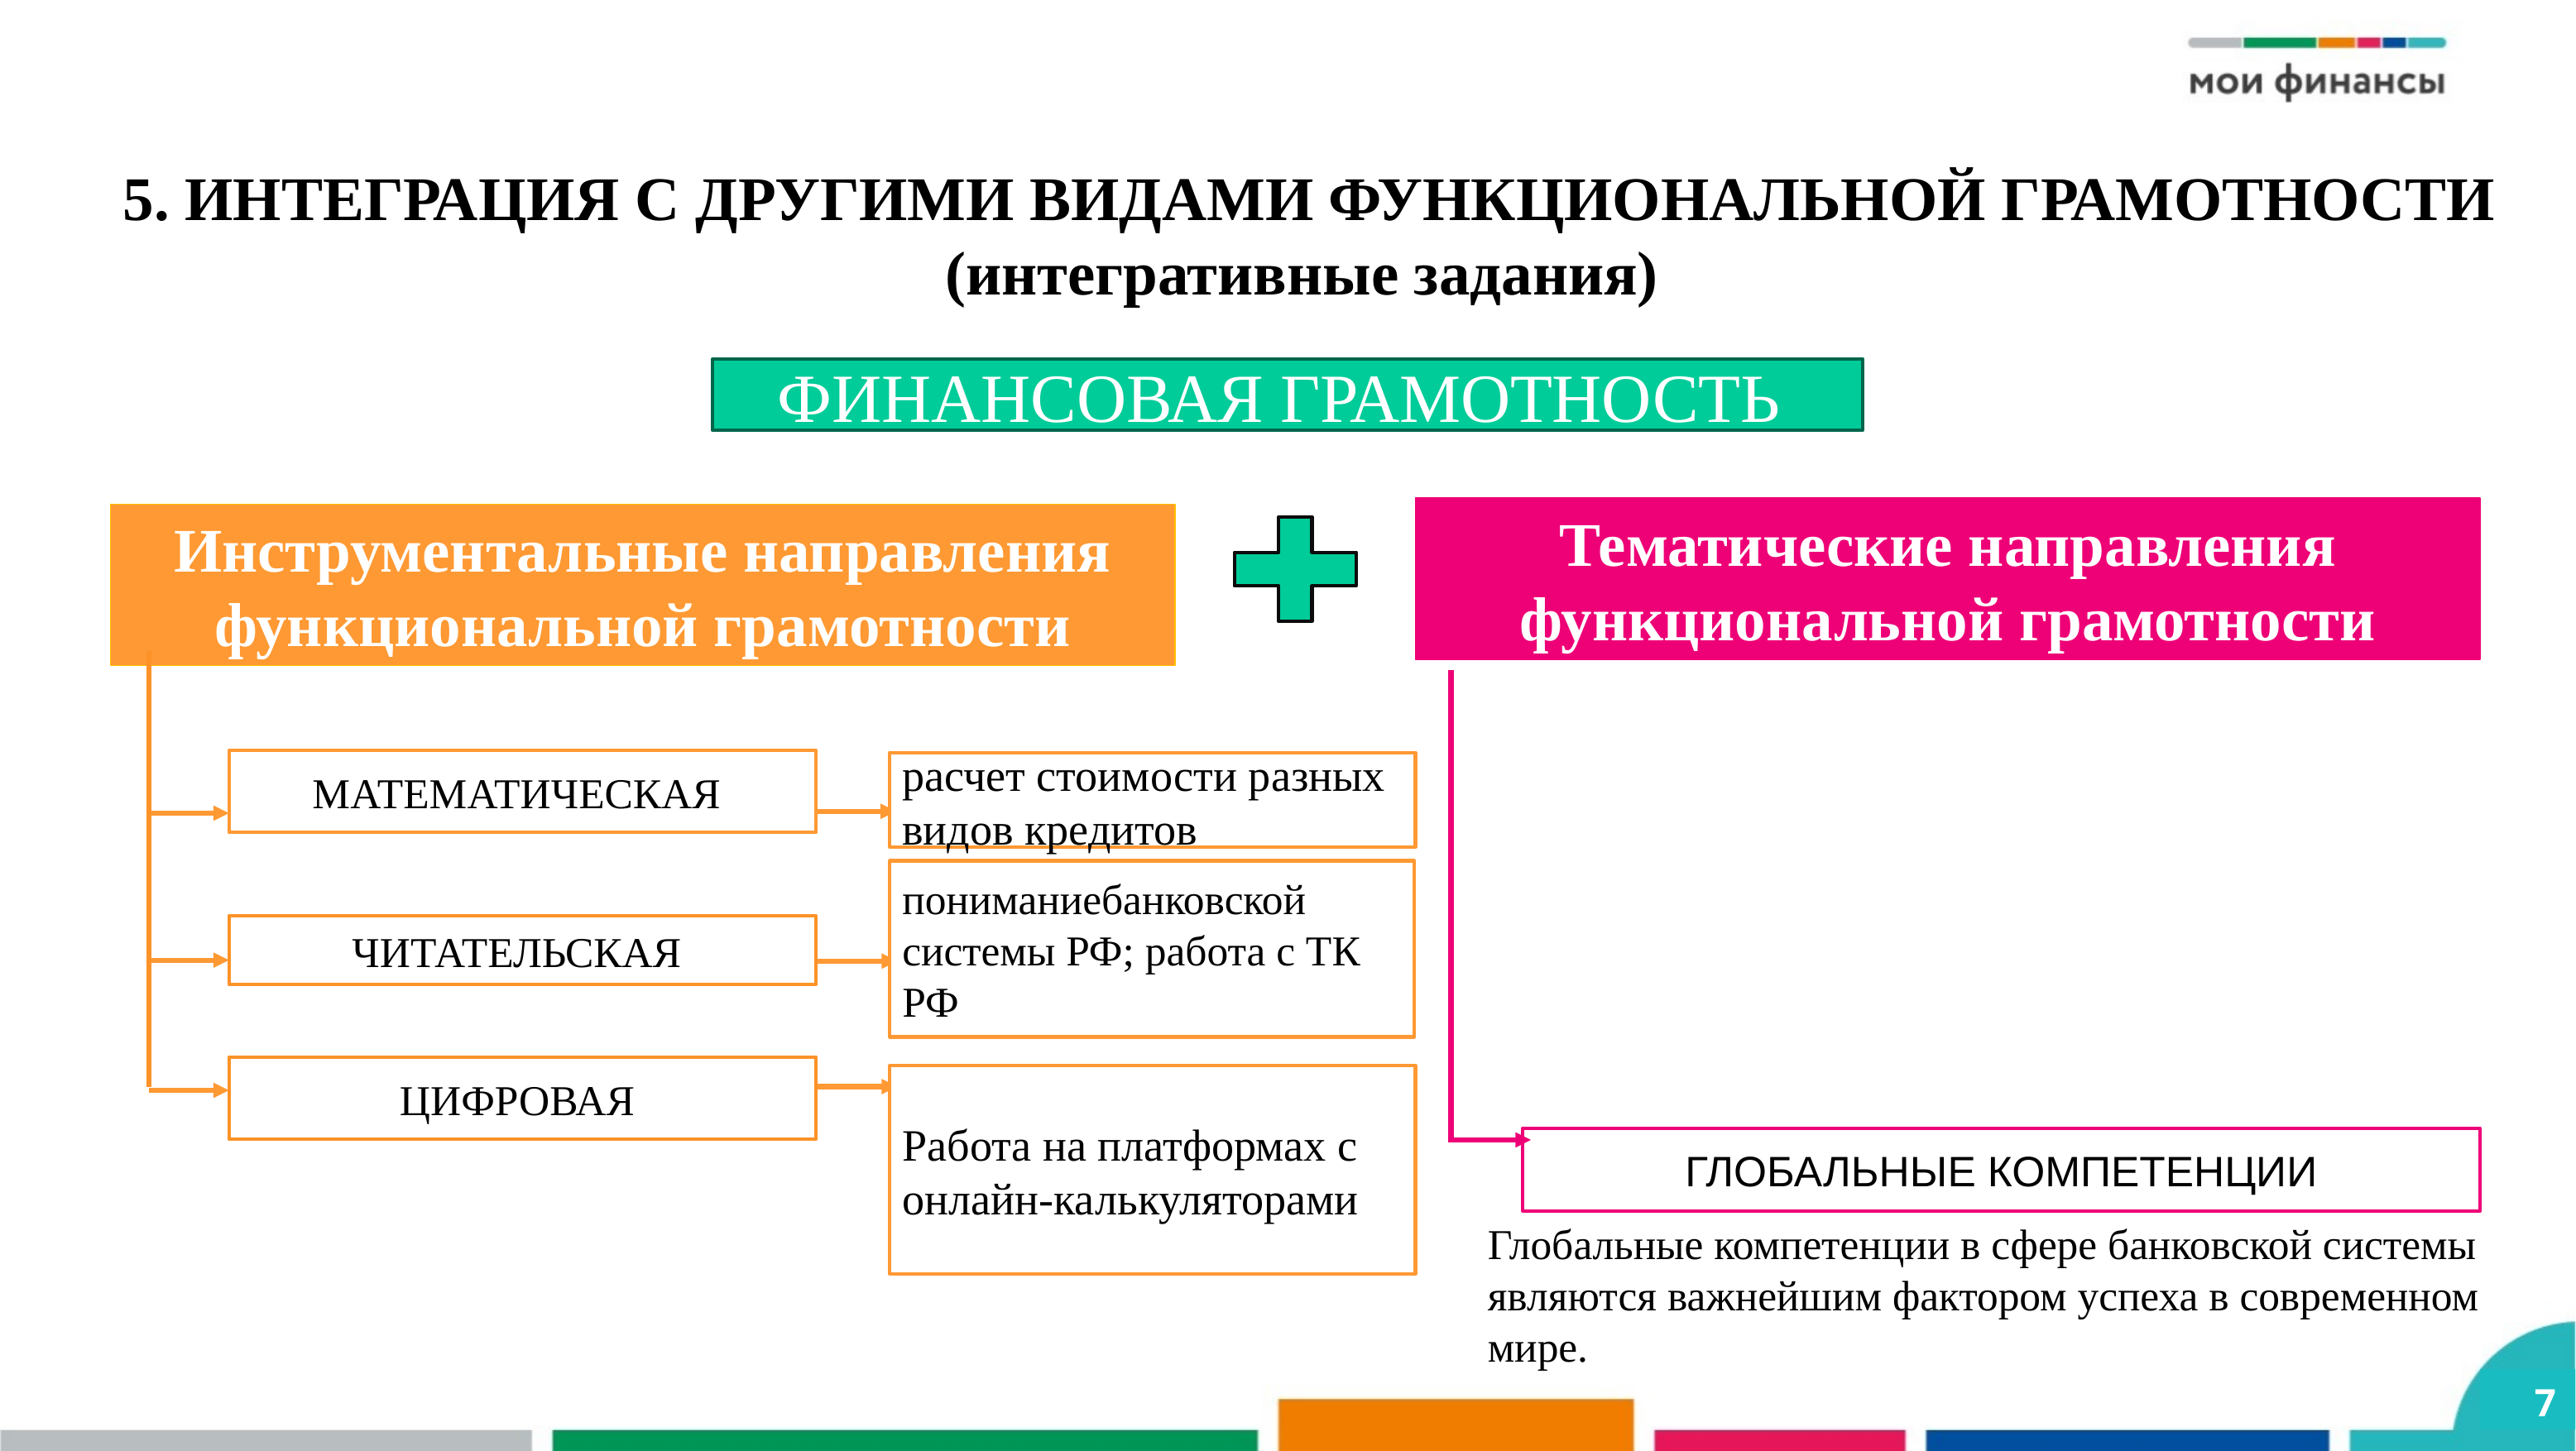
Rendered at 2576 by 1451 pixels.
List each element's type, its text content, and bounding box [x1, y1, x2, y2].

text_box ФИНАНСОВАЯ ГРАМОТНОСТЬ [712, 358, 1864, 430]
text_box расчет стоимости разных видов кредитов [890, 752, 1416, 847]
text_box Тематические направления функциональной грамотности [1415, 498, 2481, 659]
text_box Глобальные компетенции в сфере банковской системы являются важнейшим фактором успеха в современном мире. [1475, 1210, 2564, 1377]
text_box МАТЕМАТИЧЕСКАЯ [228, 749, 817, 833]
text_box ЧИТАТЕЛЬСКАЯ [228, 916, 817, 985]
text_box пониманиебанковской системы РФ; работа с ТК РФ [890, 860, 1415, 1037]
text_box ГЛОБАЛЬНЫЕ КОМПЕТЕНЦИИ [1523, 1128, 2481, 1210]
text_box 5. ИНТЕГРАЦИЯ С ДРУГИМИ ВИДАМИ ФУНКЦИОНАЛЬНОЙ ГРАМОТНОСТИ (интегративные задания) [44, 149, 2576, 392]
text_box ЦИФРОВАЯ [228, 1056, 817, 1140]
text_box [1234, 516, 1357, 622]
text_box Работа на платформах с онлайн-калькуляторами [890, 1065, 1416, 1274]
picture [0, 0, 2576, 1451]
text_box 7 [2480, 1368, 2576, 1430]
text_box Инструментальные направления функциональной грамотности [110, 504, 1175, 666]
